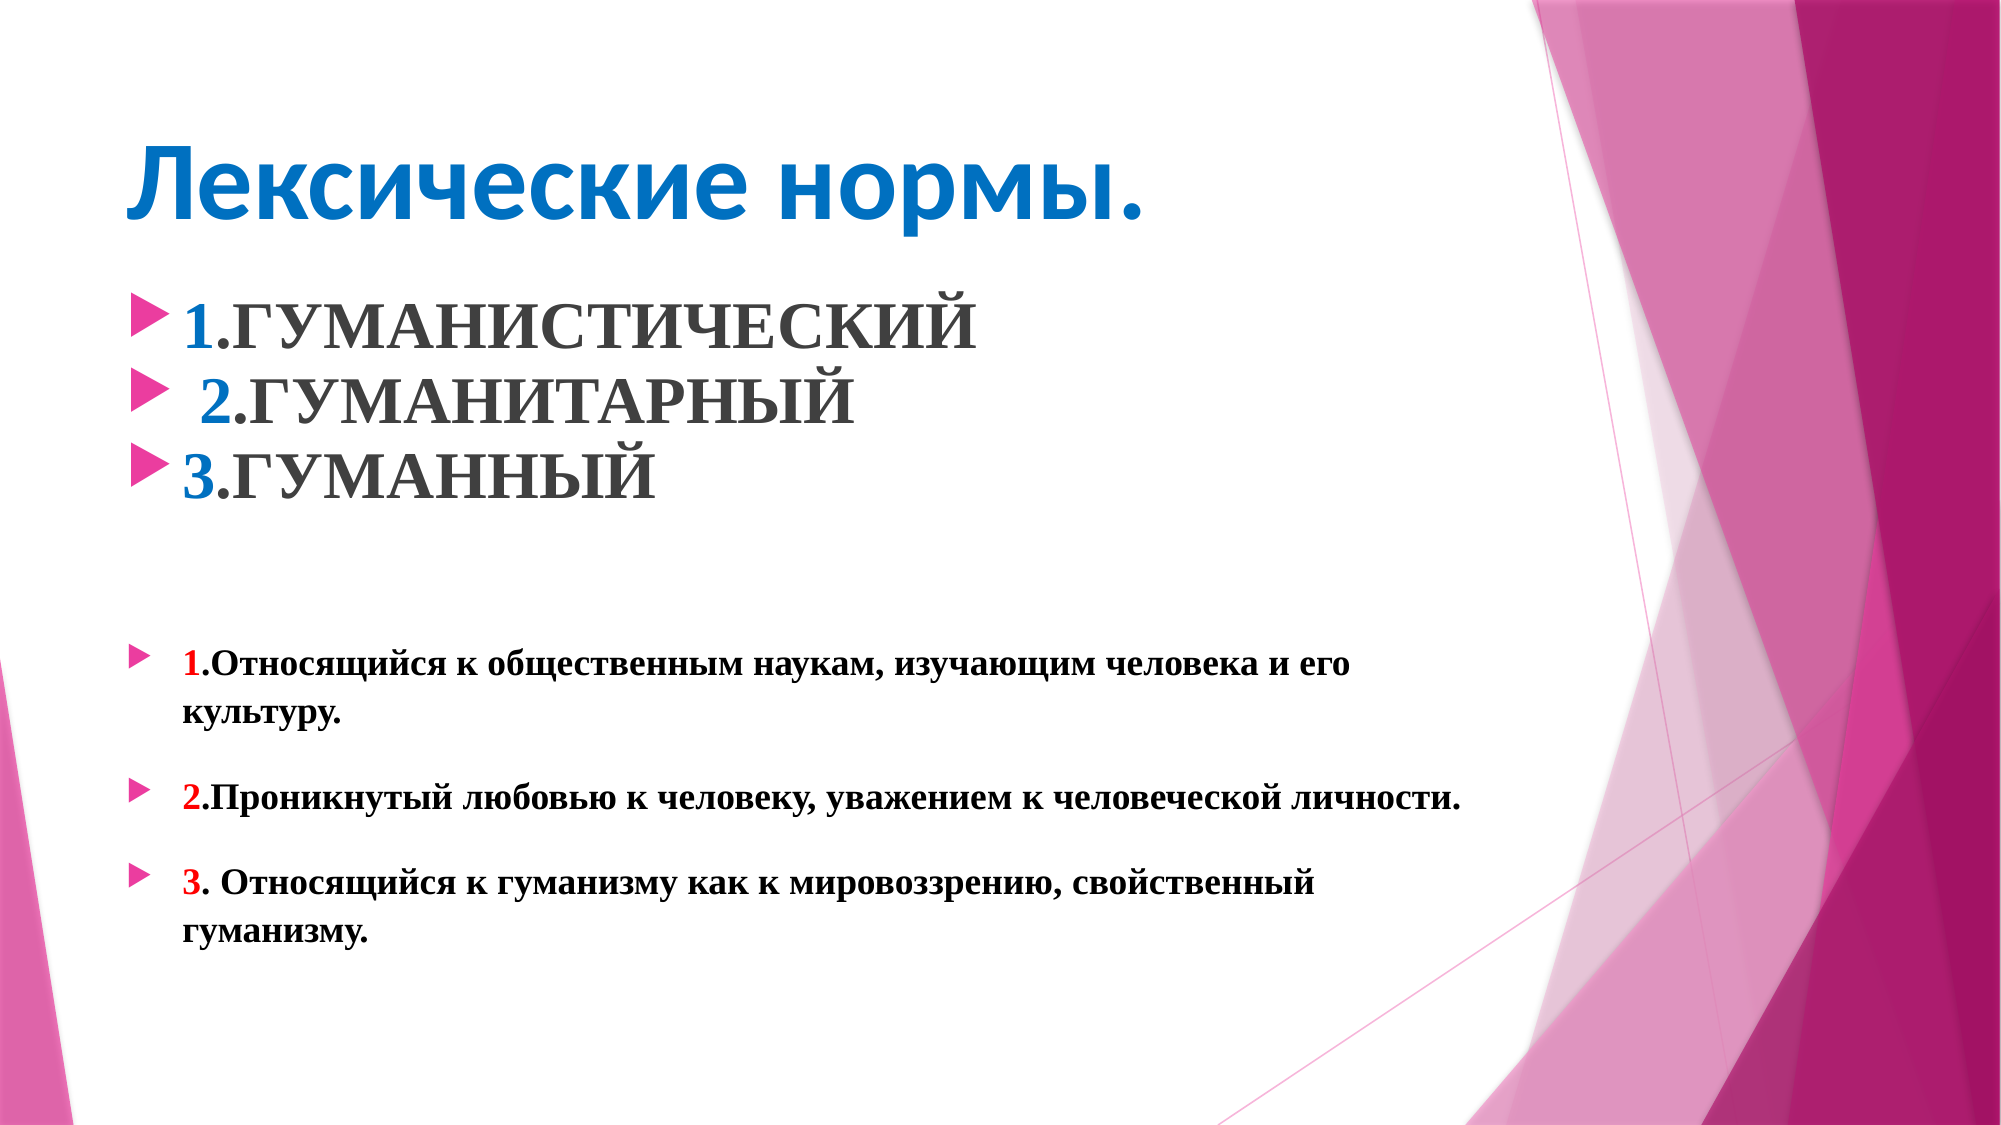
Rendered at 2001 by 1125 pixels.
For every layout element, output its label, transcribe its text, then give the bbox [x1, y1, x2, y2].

list 1.ГУМАНИСТИЧЕСКИЙ 2.ГУМАНИТАРНЫЙ 3.ГУМАННЫЙ 1.Относящийся к общественным наукам, изучающим человека и его культуру. 2.Проникнутый любовью к человеку, уважением к человеческой личности. 3. Относящийся к гуманизму как к мировоззрению, свойственный гуманизму. [111, 316, 1522, 991]
title Лексические нормы. [111, 99, 1522, 316]
